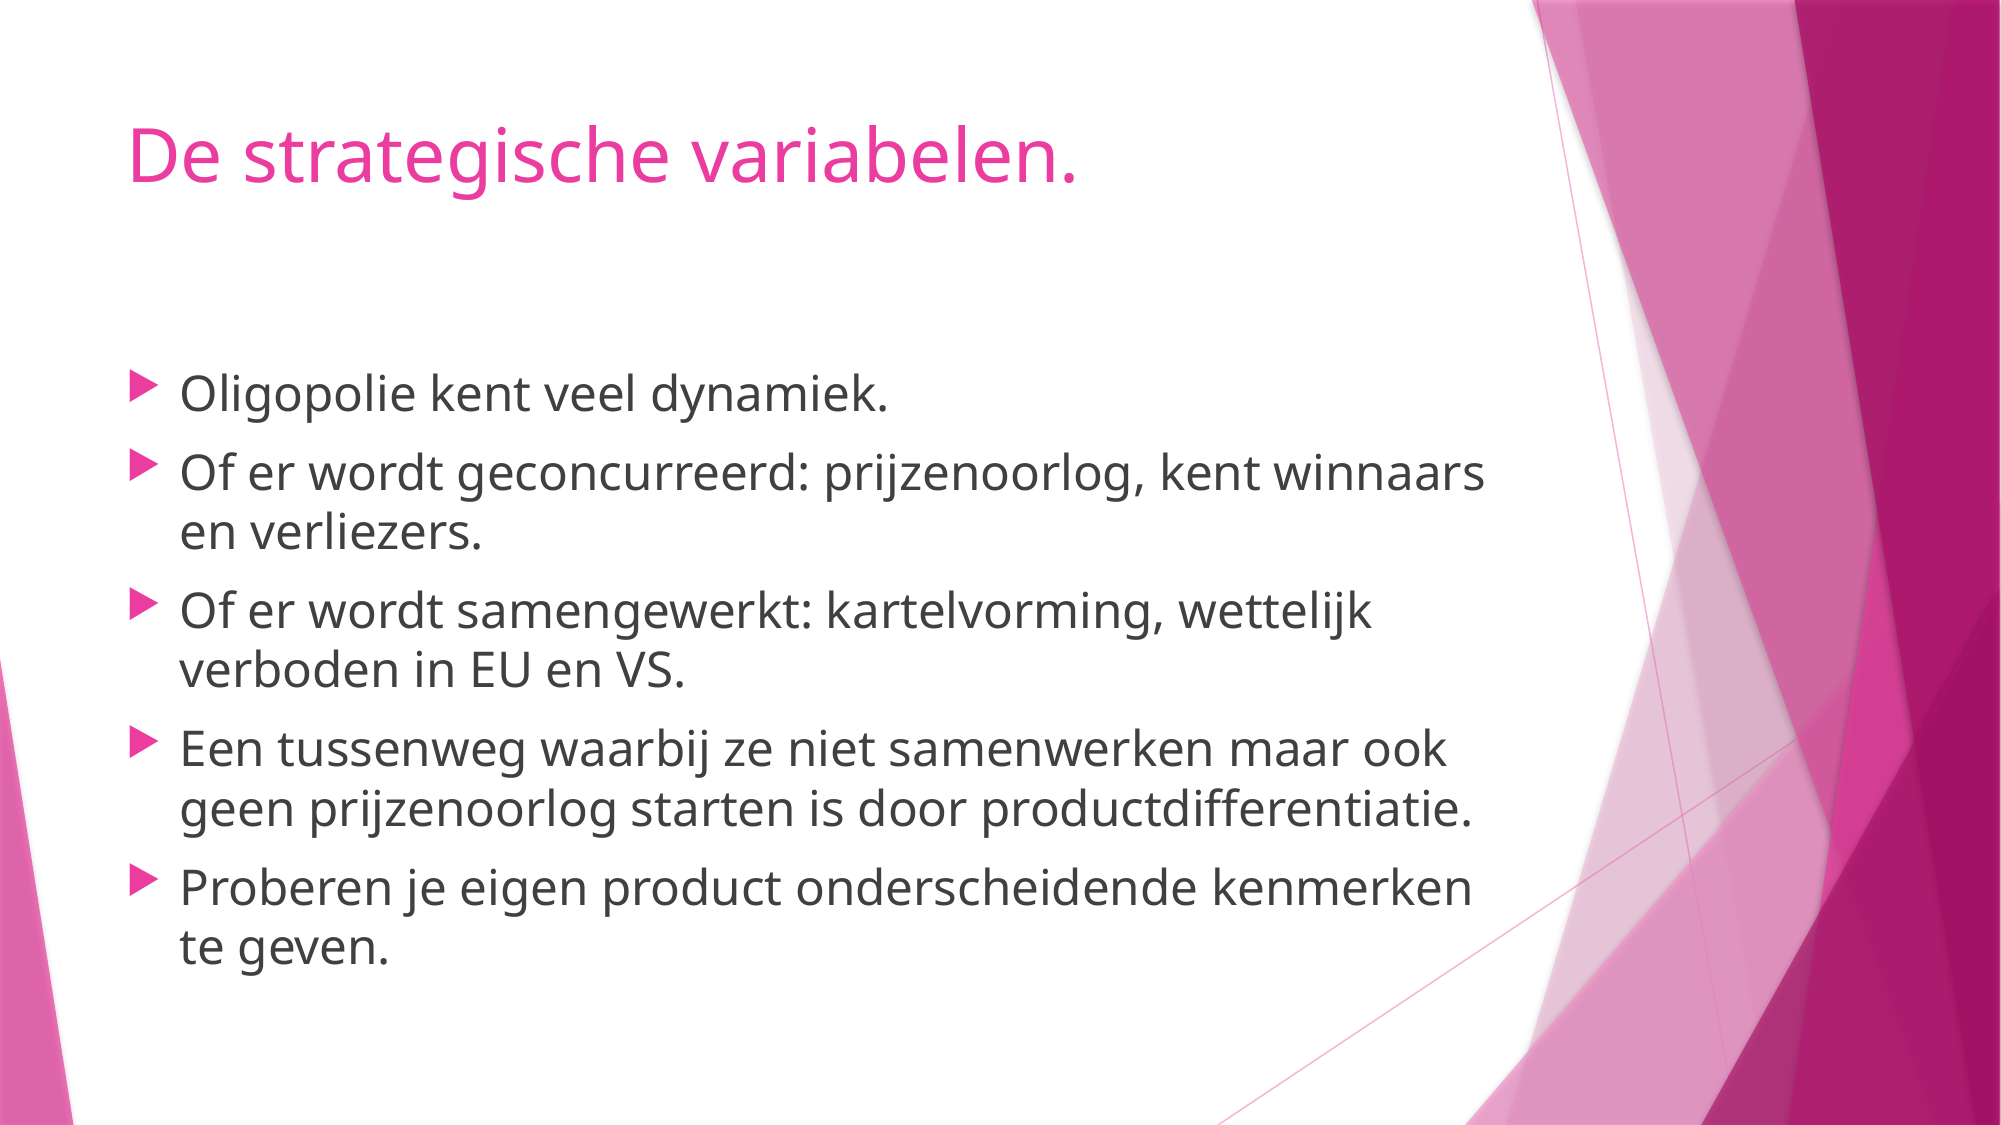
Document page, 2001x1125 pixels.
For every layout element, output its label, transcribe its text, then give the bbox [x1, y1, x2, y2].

list Oligopolie kent veel dynamiek. Of er wordt geconcurreerd: prijzenoorlog, kent winnaars en verliezers. Of er wordt samengewerkt: kartelvorming, wettelijk verboden in EU en VS. Een tussenweg waarbij ze niet samenwerken maar ook geen prijzenoorlog starten is door productdifferentiatie. Proberen je eigen product onderscheidende kenmerken te geven. [111, 354, 1522, 992]
title De strategische variabelen. [111, 99, 1522, 317]
